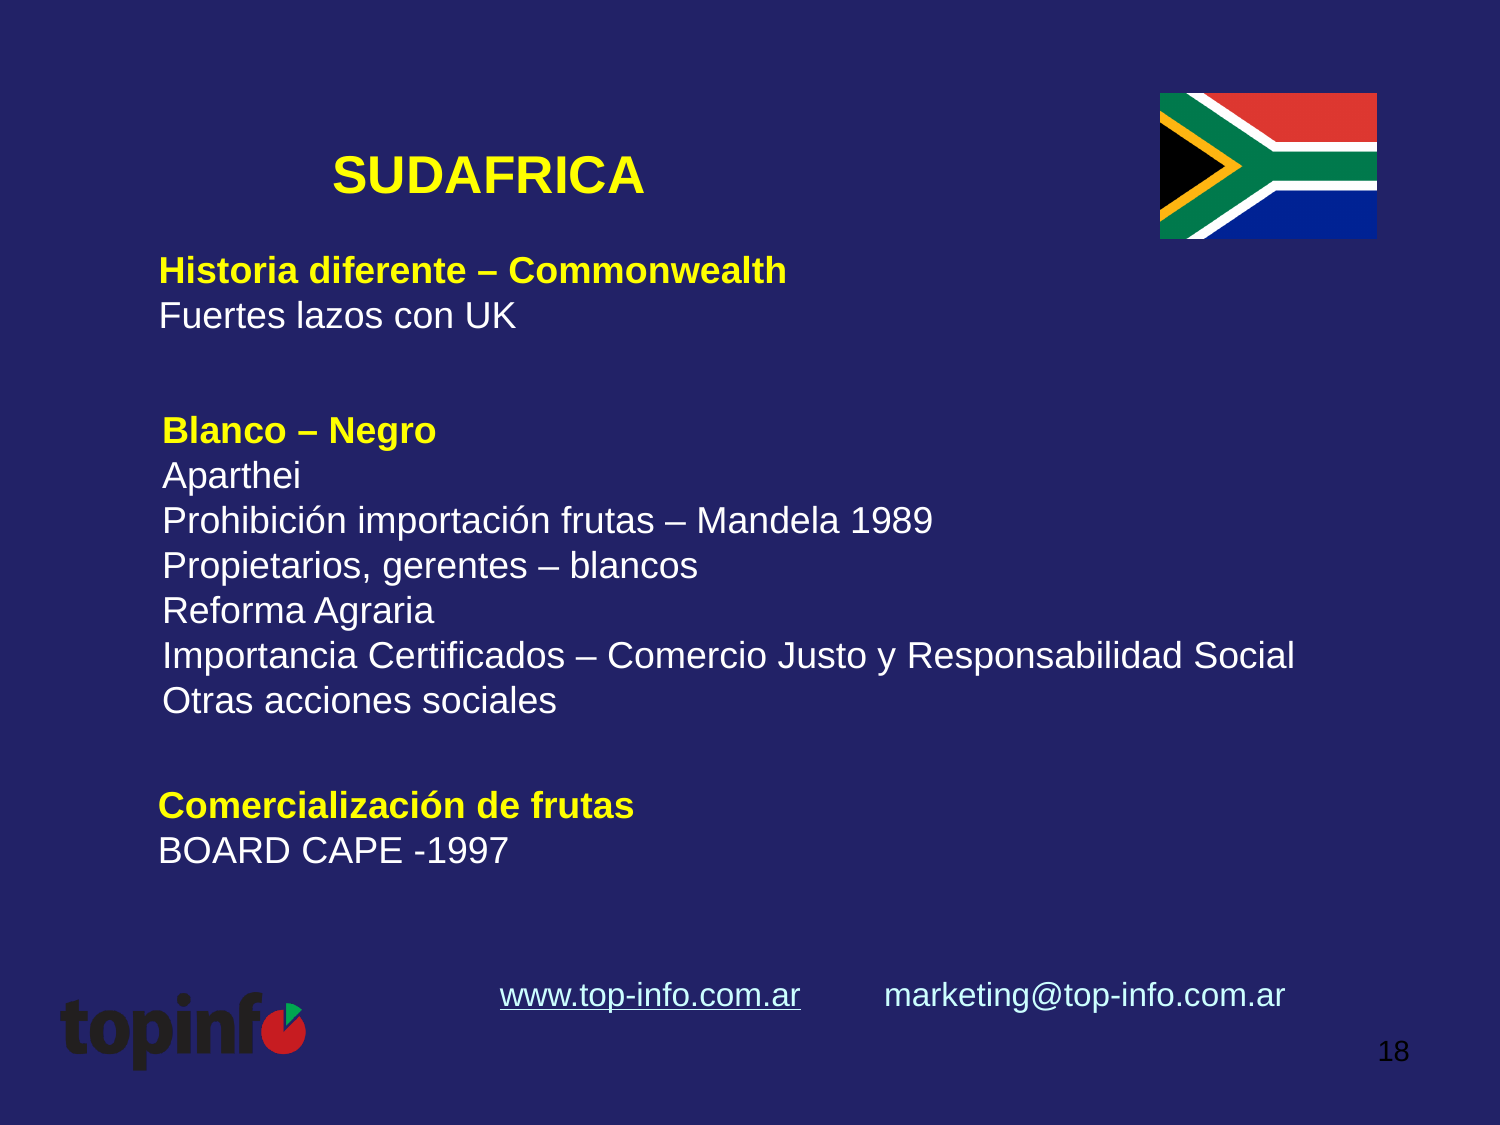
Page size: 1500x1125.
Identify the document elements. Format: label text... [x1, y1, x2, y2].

picture [40, 967, 322, 1093]
text_box SUDAFRICA [261, 95, 718, 221]
slide_number 18 [1074, 1024, 1426, 1103]
text_box Historia diferente – Commonwealth Fuertes lazos con UK [143, 238, 803, 343]
text_box Comercialización de frutas BOARD CAPE -1997 [143, 773, 650, 879]
footer www.top-info.com.ar marketing@top-info.com.ar [361, 965, 1426, 1025]
picture [1159, 93, 1377, 239]
text_box Blanco – Negro Aparthei Prohibición importación frutas – Mandela 1989 Propietarios, gerentes – blancos Reforma Agraria Importancia Certificados – Comercio Justo y Responsabilidad Social Otras acciones sociales [147, 398, 1311, 729]
